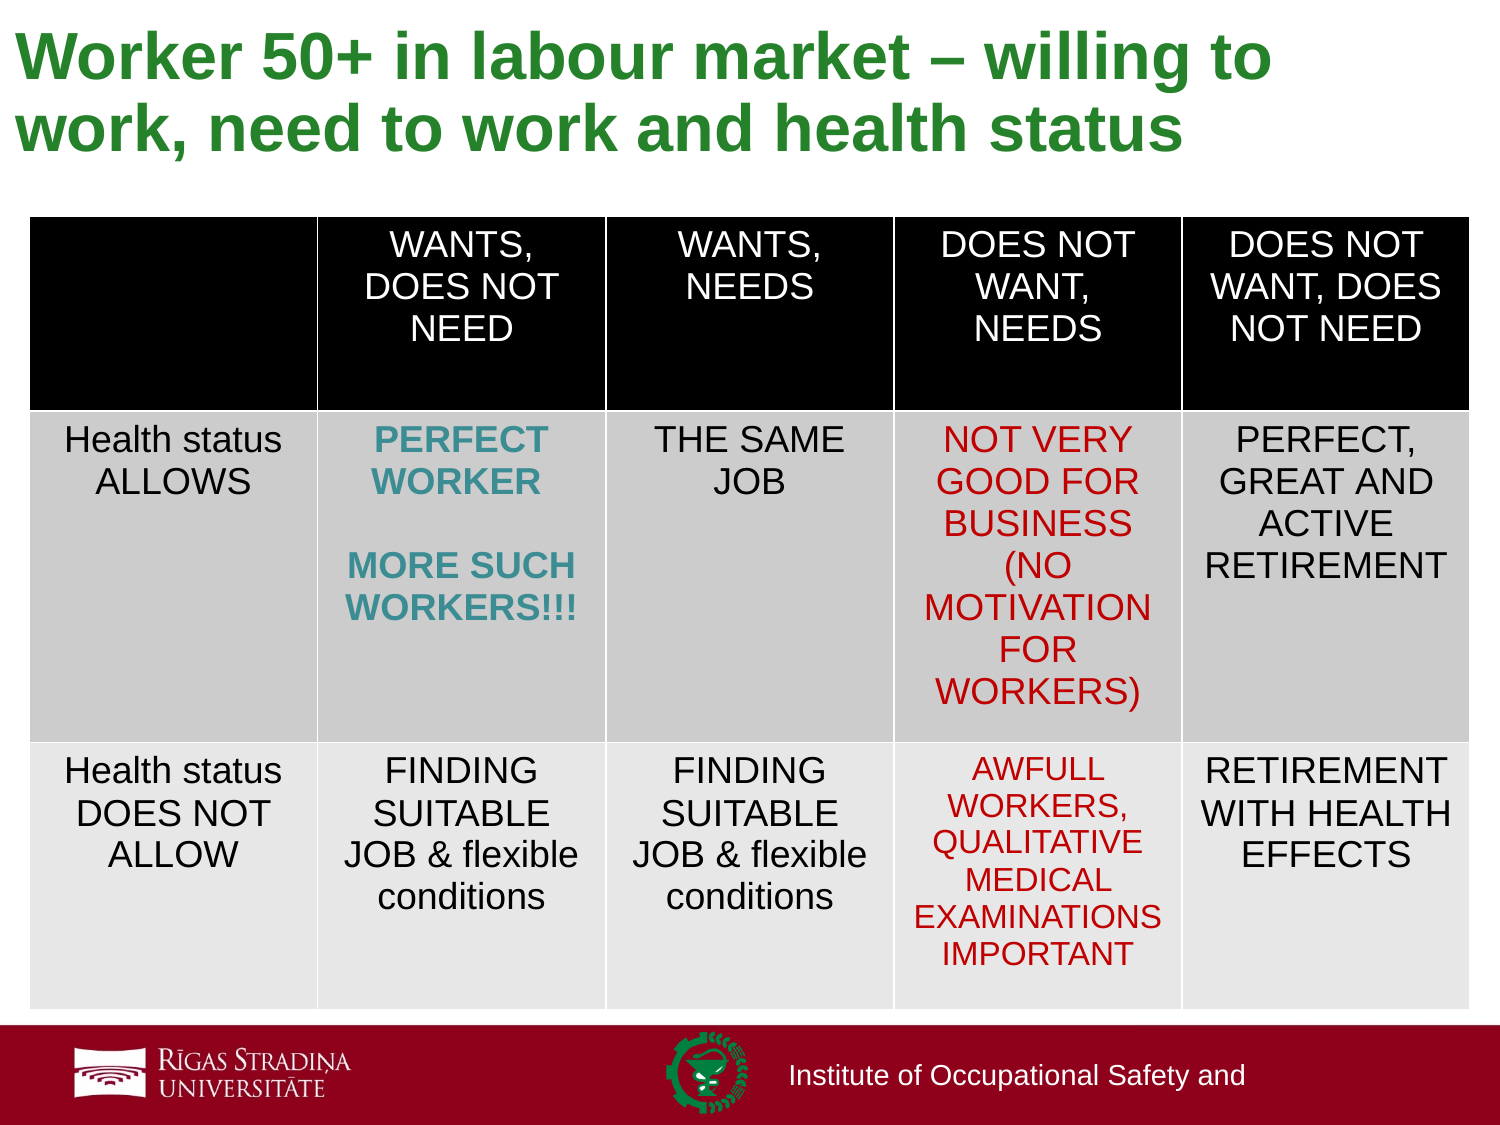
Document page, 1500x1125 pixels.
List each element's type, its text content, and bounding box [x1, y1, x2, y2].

table_cell PERFECT WORKER MORE SUCH WORKERS!!! [318, 412, 605, 742]
table_cell RETIREMENT WITH HEALTH EFFECTS [1183, 743, 1469, 1009]
table_header [30, 217, 317, 410]
table_header DOES NOT WANT, NEEDS [895, 217, 1181, 410]
table_cell THE SAME JOB [607, 412, 893, 742]
table_header WANTS, DOES NOT NEED [318, 217, 605, 410]
table_cell Health status DOES NOT ALLOW [30, 743, 317, 1009]
table_cell NOT VERY GOOD FOR BUSINESS (NO MOTIVATION FOR WORKERS) [895, 412, 1181, 742]
picture [0, 0, 1500, 1125]
table_cell AWFULL WORKERS, QUALITATIVE MEDICAL EXAMINATIONS IMPORTANT [895, 743, 1181, 1009]
table_cell FINDING SUITABLE JOB & flexible conditions [607, 743, 893, 1009]
table_cell PERFECT, GREAT AND ACTIVE RETIREMENT [1183, 412, 1469, 742]
table_cell Health status ALLOWS [30, 412, 317, 742]
table_header WANTS, NEEDS [607, 217, 893, 410]
title Worker 50+ in labour market – willing to work, need to work and health status [0, 0, 1299, 217]
table_cell FINDING SUITABLE JOB & flexible conditions [318, 743, 605, 1009]
table_header DOES NOT WANT, DOES NOT NEED [1183, 217, 1469, 410]
